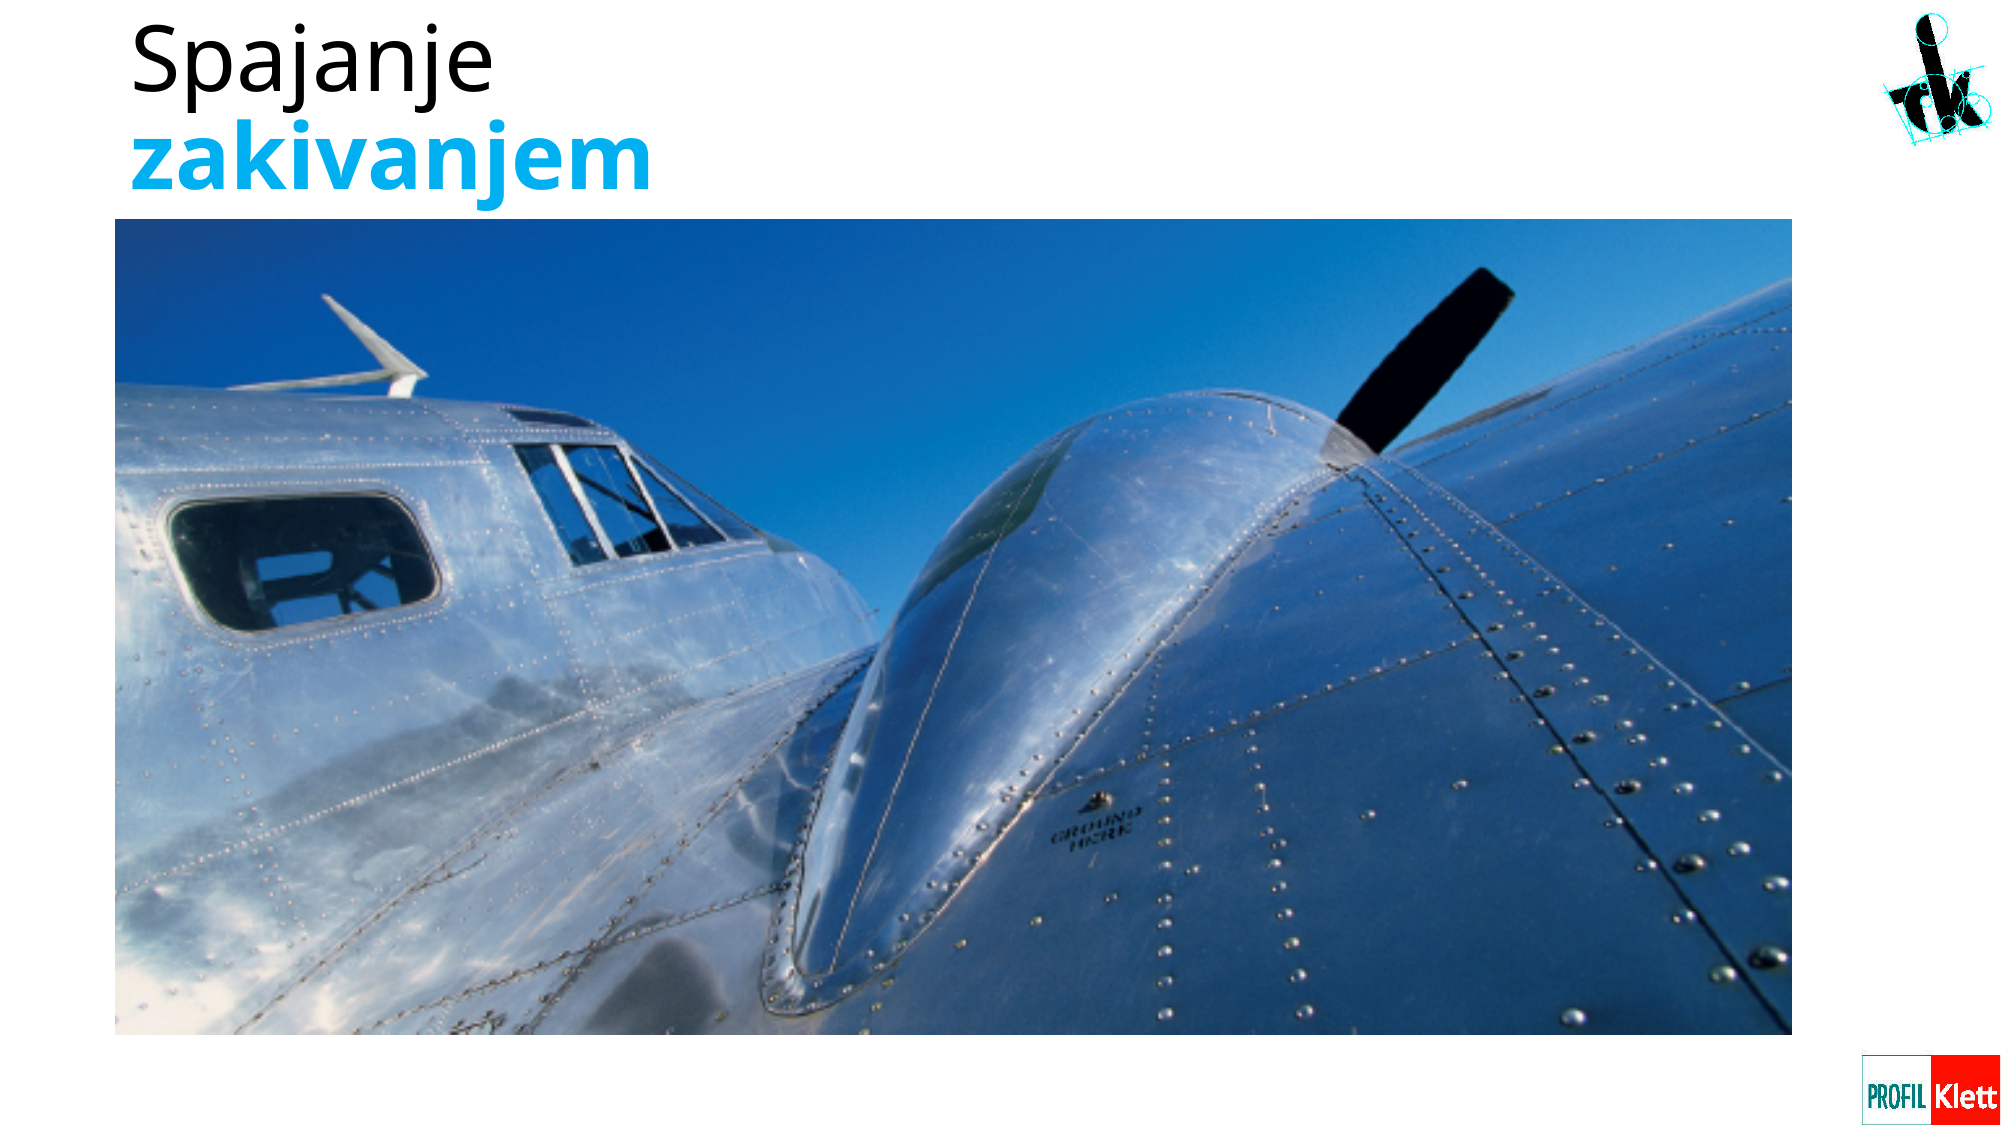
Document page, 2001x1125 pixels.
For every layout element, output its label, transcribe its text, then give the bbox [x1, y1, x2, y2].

title Spajanje zakivanjem [115, 2, 916, 219]
picture [0, 0, 2001, 1125]
